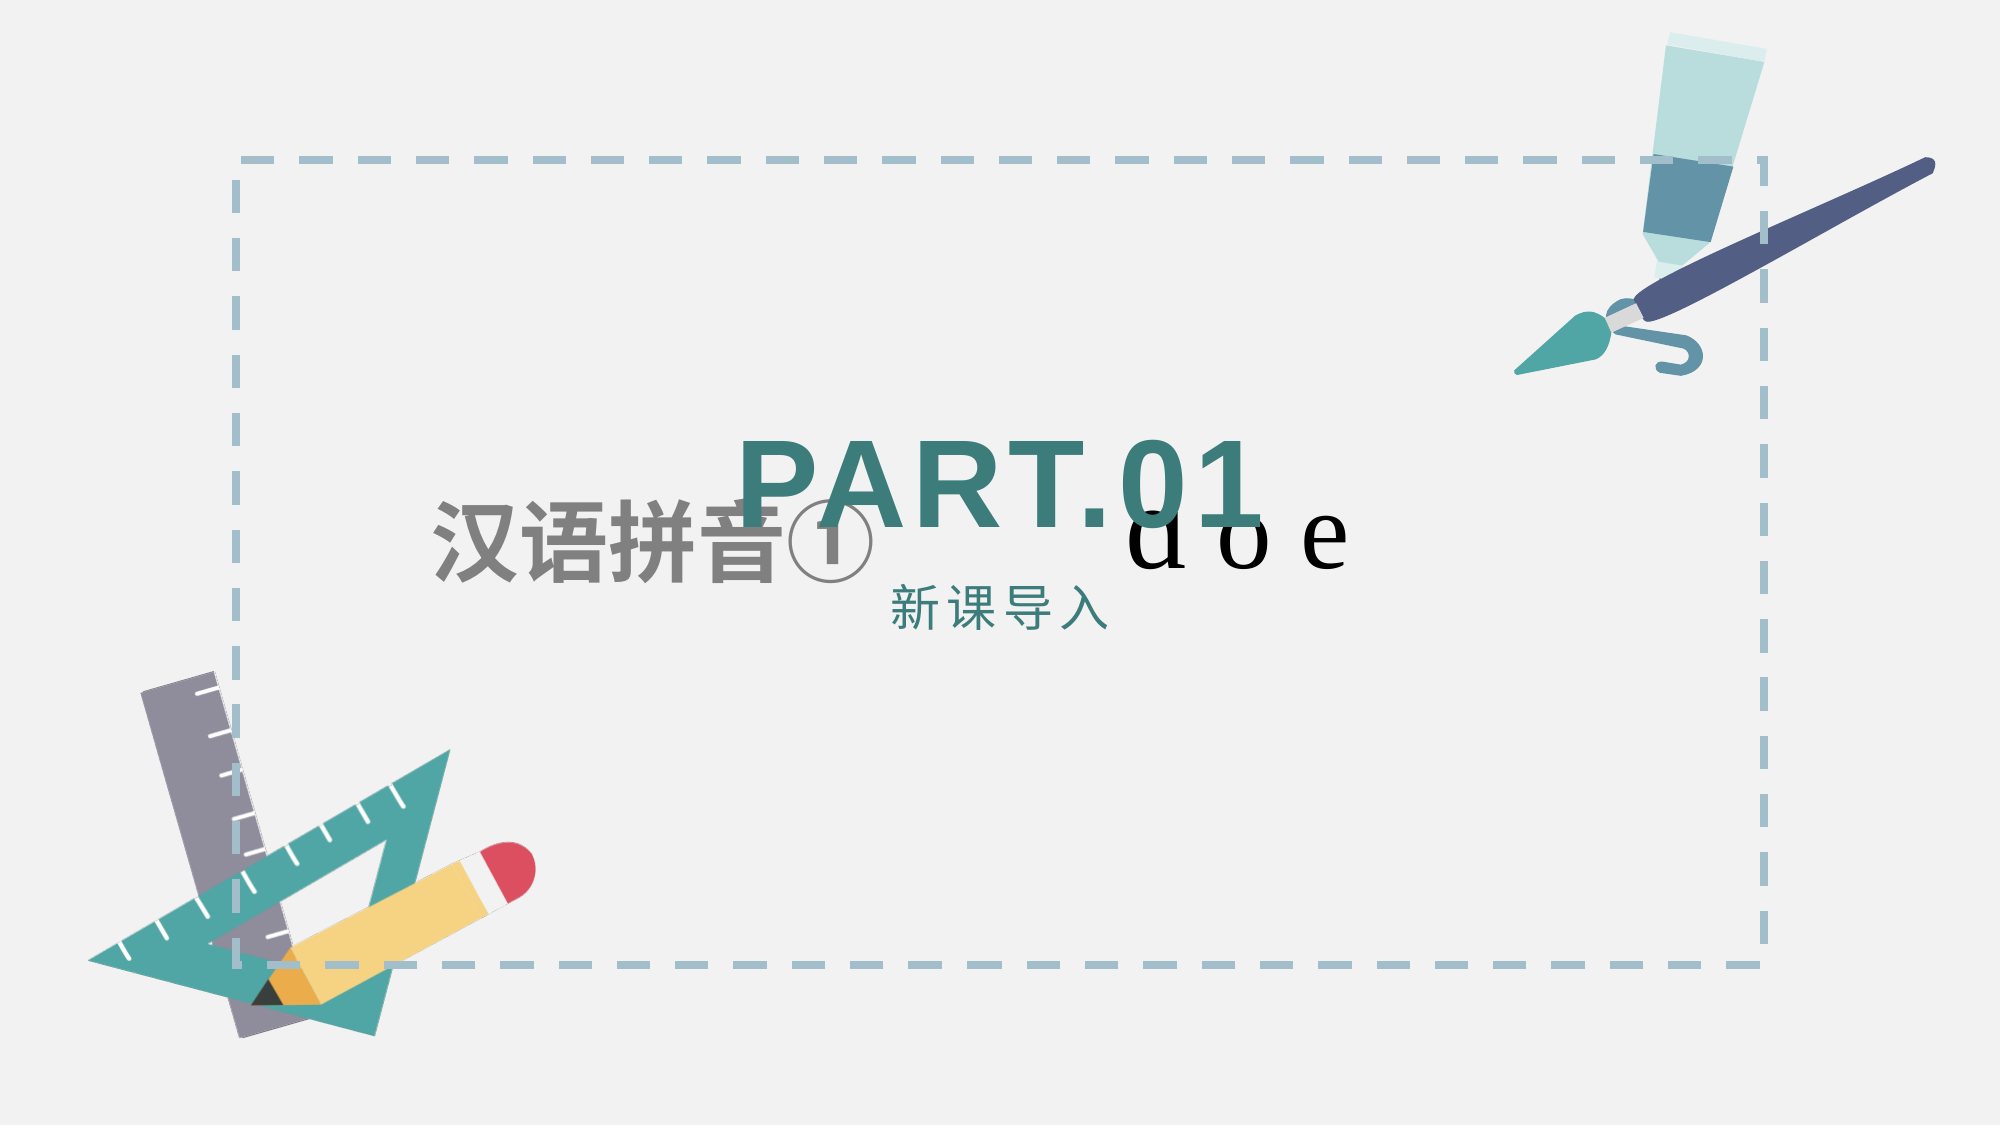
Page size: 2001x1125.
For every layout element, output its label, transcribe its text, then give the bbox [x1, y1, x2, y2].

text_box 新课导入 [477, 576, 1523, 743]
text_box 汉语拼音① [416, 479, 936, 601]
text_box PART.01 [477, 381, 1523, 573]
picture [87, 671, 536, 1039]
